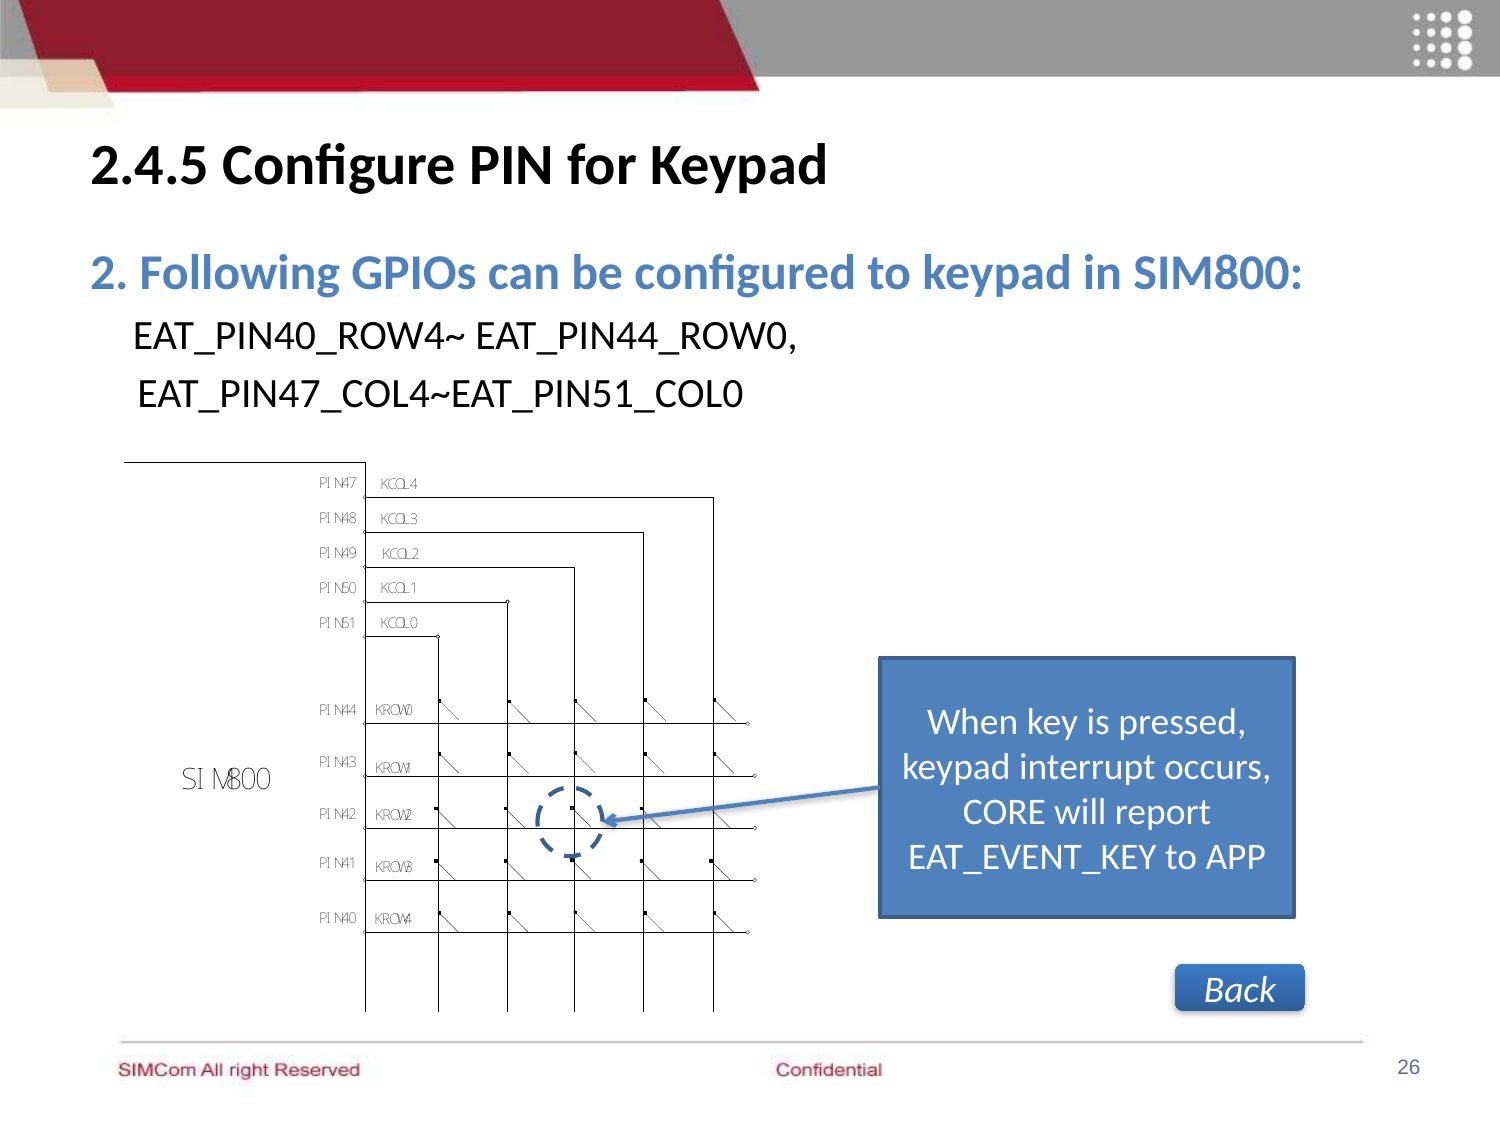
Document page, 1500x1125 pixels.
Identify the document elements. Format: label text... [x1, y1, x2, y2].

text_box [123, 452, 821, 1012]
list 2. Following GPIOs can be configured to keypad in SIM800: EAT_PIN40_ROW4~ EAT_PIN44_ROW0, EAT_PIN47_COL4~EAT_PIN51_COL0 [74, 231, 1426, 1036]
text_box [602, 786, 881, 823]
picture [0, 0, 1500, 1125]
text_box When key is pressed, keypad interrupt occurs, CORE will report EAT_EVENT_KEY to APP [878, 656, 1296, 919]
title 2.4.5 Configure PIN for Keypad [74, 89, 1426, 231]
text_box Back [1175, 964, 1306, 1012]
